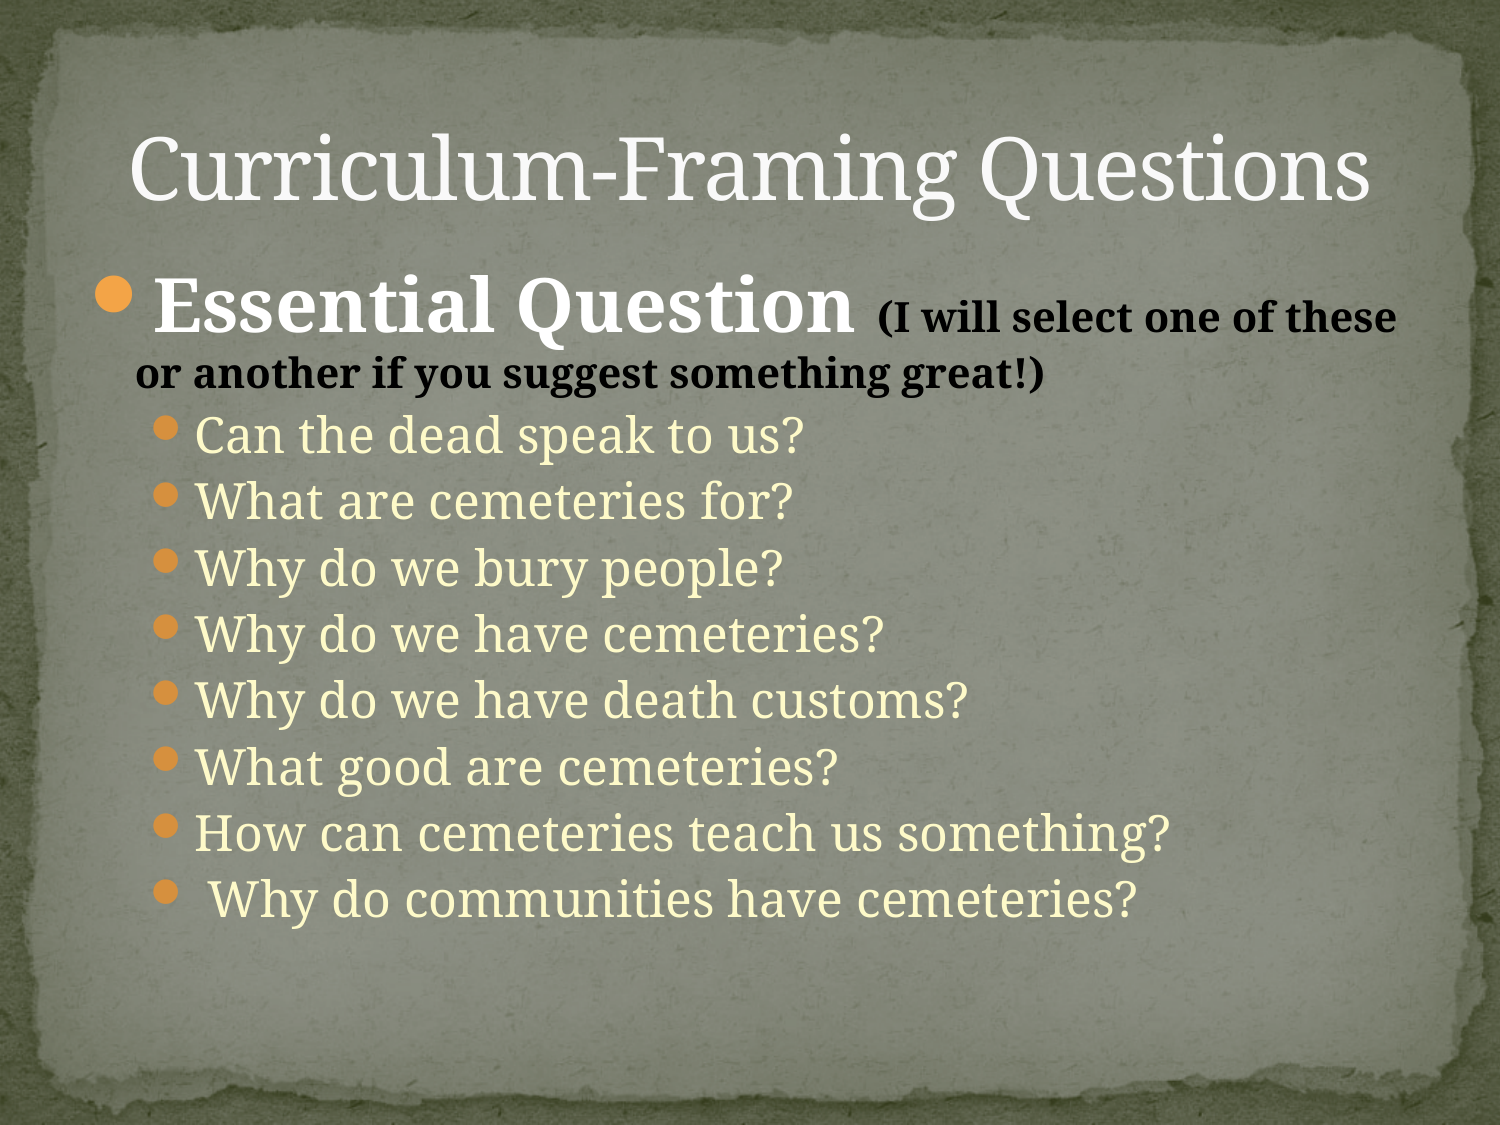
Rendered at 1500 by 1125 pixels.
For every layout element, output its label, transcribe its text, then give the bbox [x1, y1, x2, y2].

title Curriculum-Framing Questions [74, 24, 1425, 225]
list Essential Question (I will select one of these or another if you suggest something great!) Can the dead speak to us? What are cemeteries for? Why do we bury people? Why do we have cemeteries? Why do we have death customs? What good are cemeteries? How can cemeteries teach us something? Why do communities have cemeteries? [75, 249, 1425, 1000]
